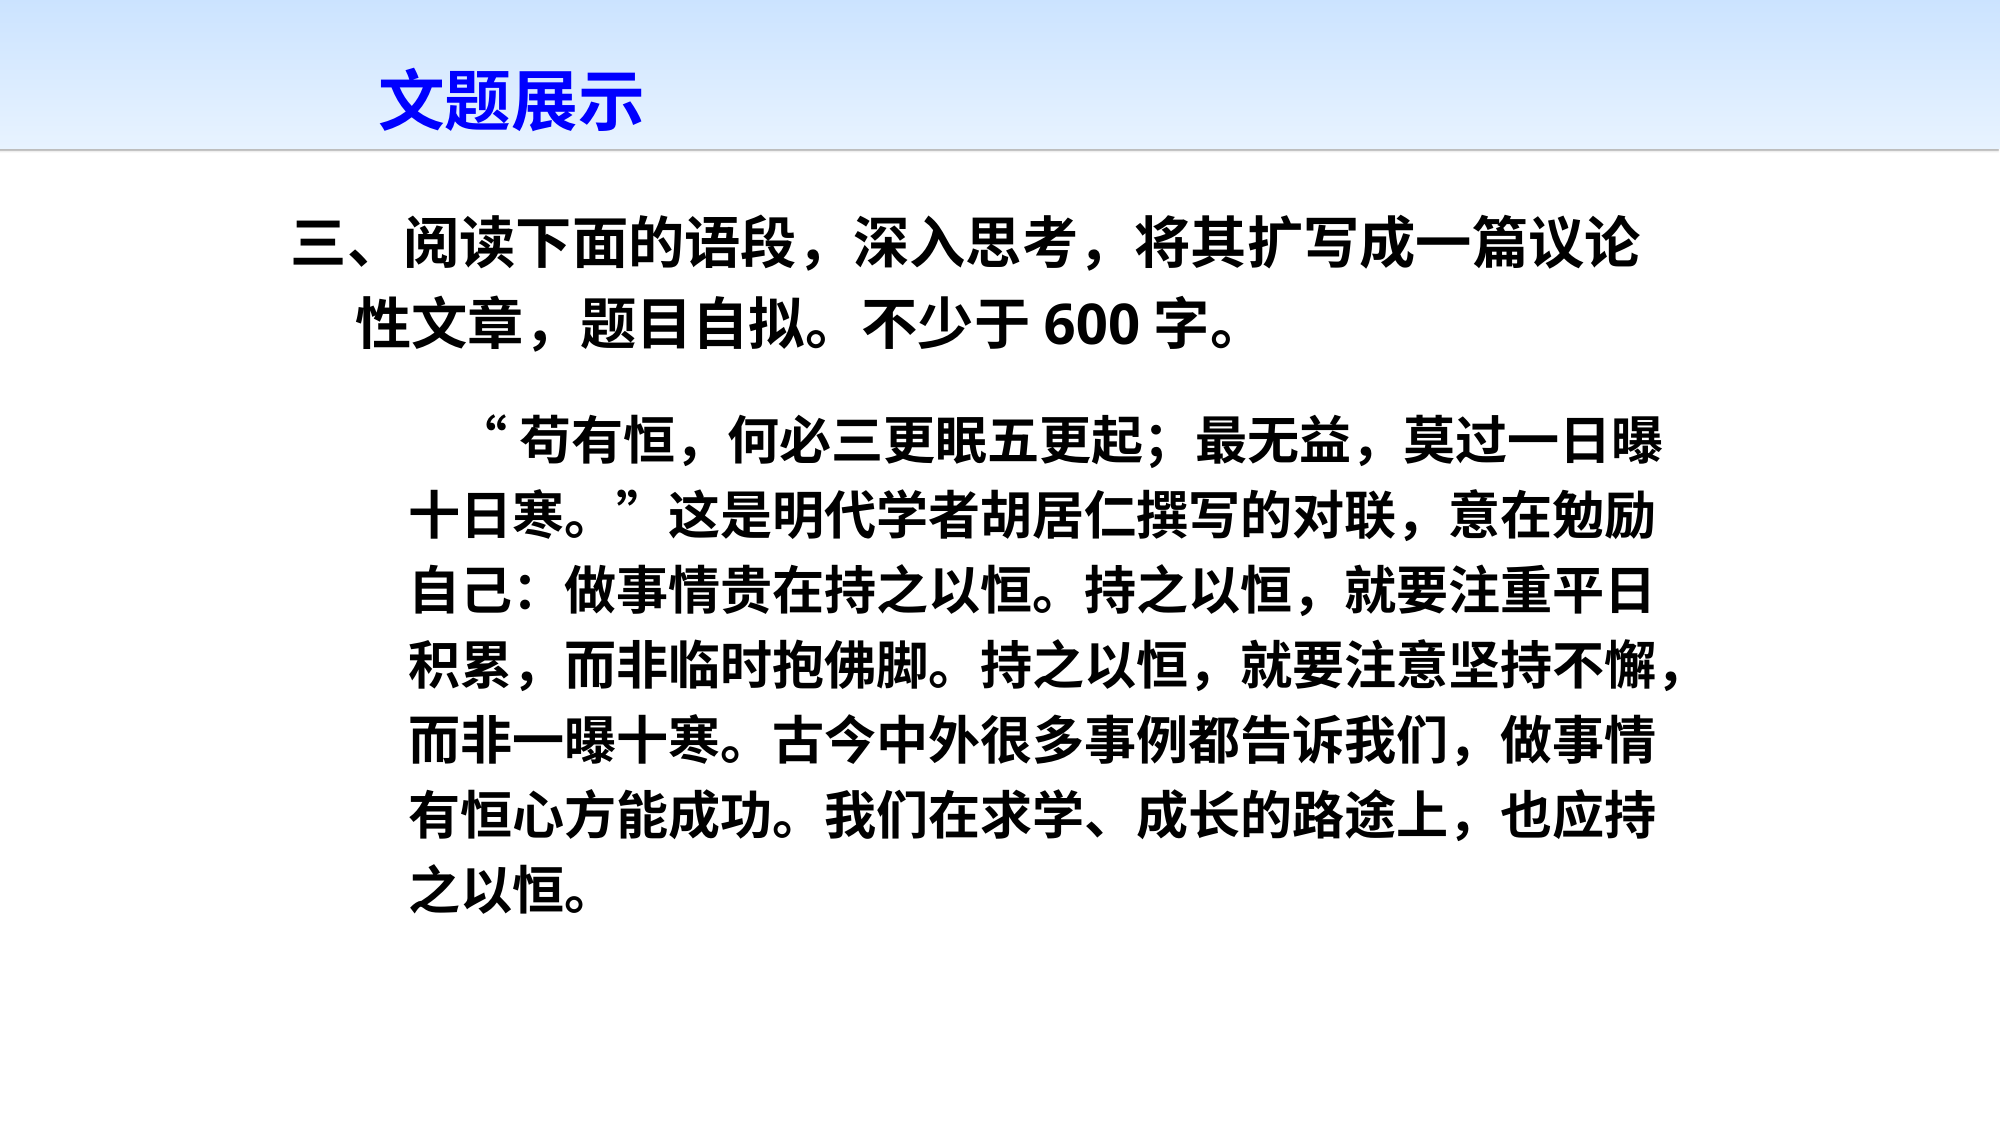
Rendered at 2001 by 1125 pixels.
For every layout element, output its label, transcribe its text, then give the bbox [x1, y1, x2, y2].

text_box 三、阅读下面的语段，深入思考，将其扩写成一篇议论 性文章，题目自拟。不少于600字。 [276, 186, 1670, 364]
text_box 文题展示 [363, 27, 661, 147]
text_box “苟有恒，何必三更眠五更起；最无益，莫过一日曝十日寒。”这是明代学者胡居仁撰写的对联，意在勉励自己：做事情贵在持之以恒。持之以恒，就要注重平日积累，而非临时抱佛脚。持之以恒，就要注意坚持不懈，而非一曝十寒。古今中外很多事例都告诉我们，做事情有恒心方能成功。我们在求学、成长的路途上，也应持之以恒。 [393, 387, 1685, 928]
